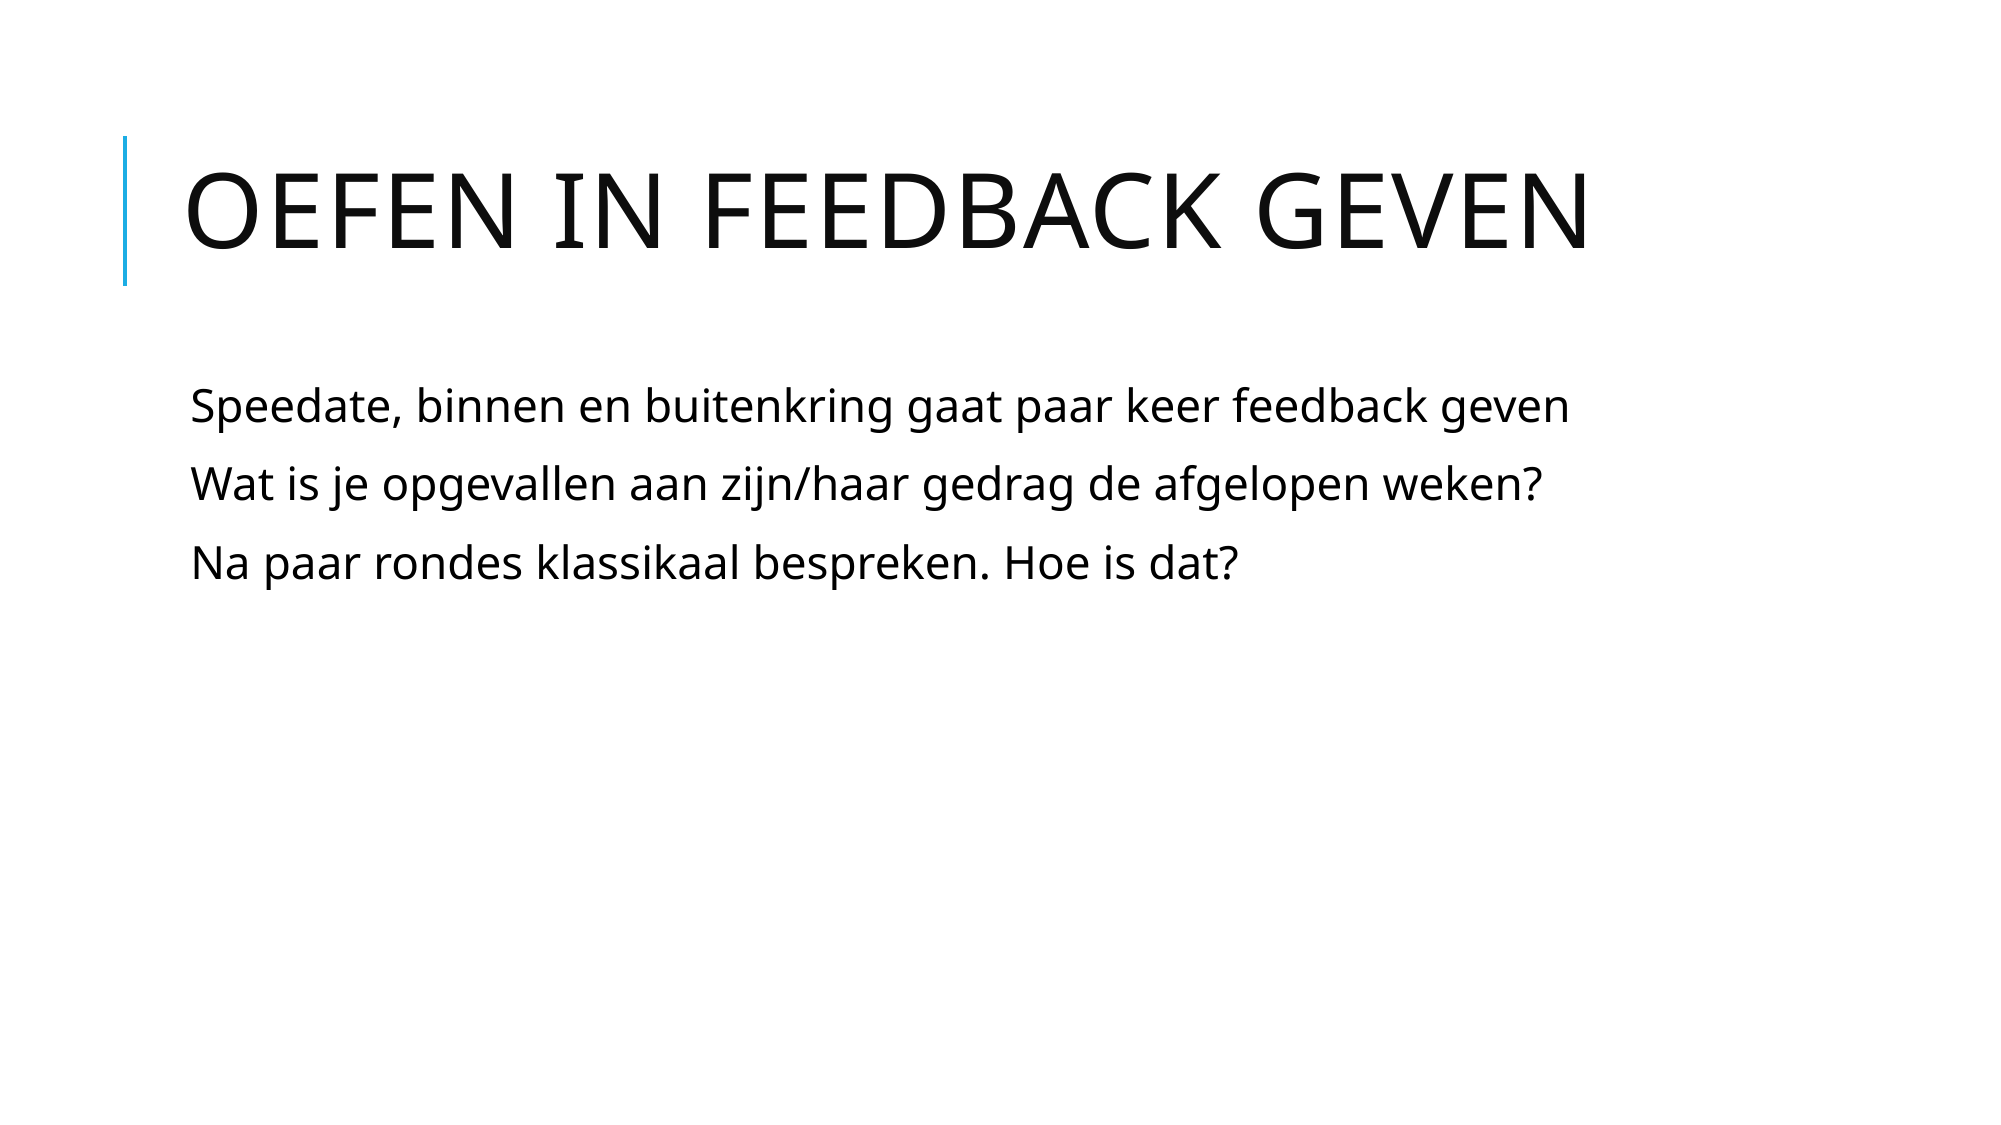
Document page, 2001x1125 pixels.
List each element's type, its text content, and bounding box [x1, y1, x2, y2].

title Oefen in feedback geven [168, 96, 1763, 342]
list Speedate, binnen en buitenkring gaat paar keer feedback geven Wat is je opgevallen aan zijn/haar gedrag de afgelopen weken? Na paar rondes klassikaal bespreken. Hoe is dat? [168, 375, 1763, 1035]
